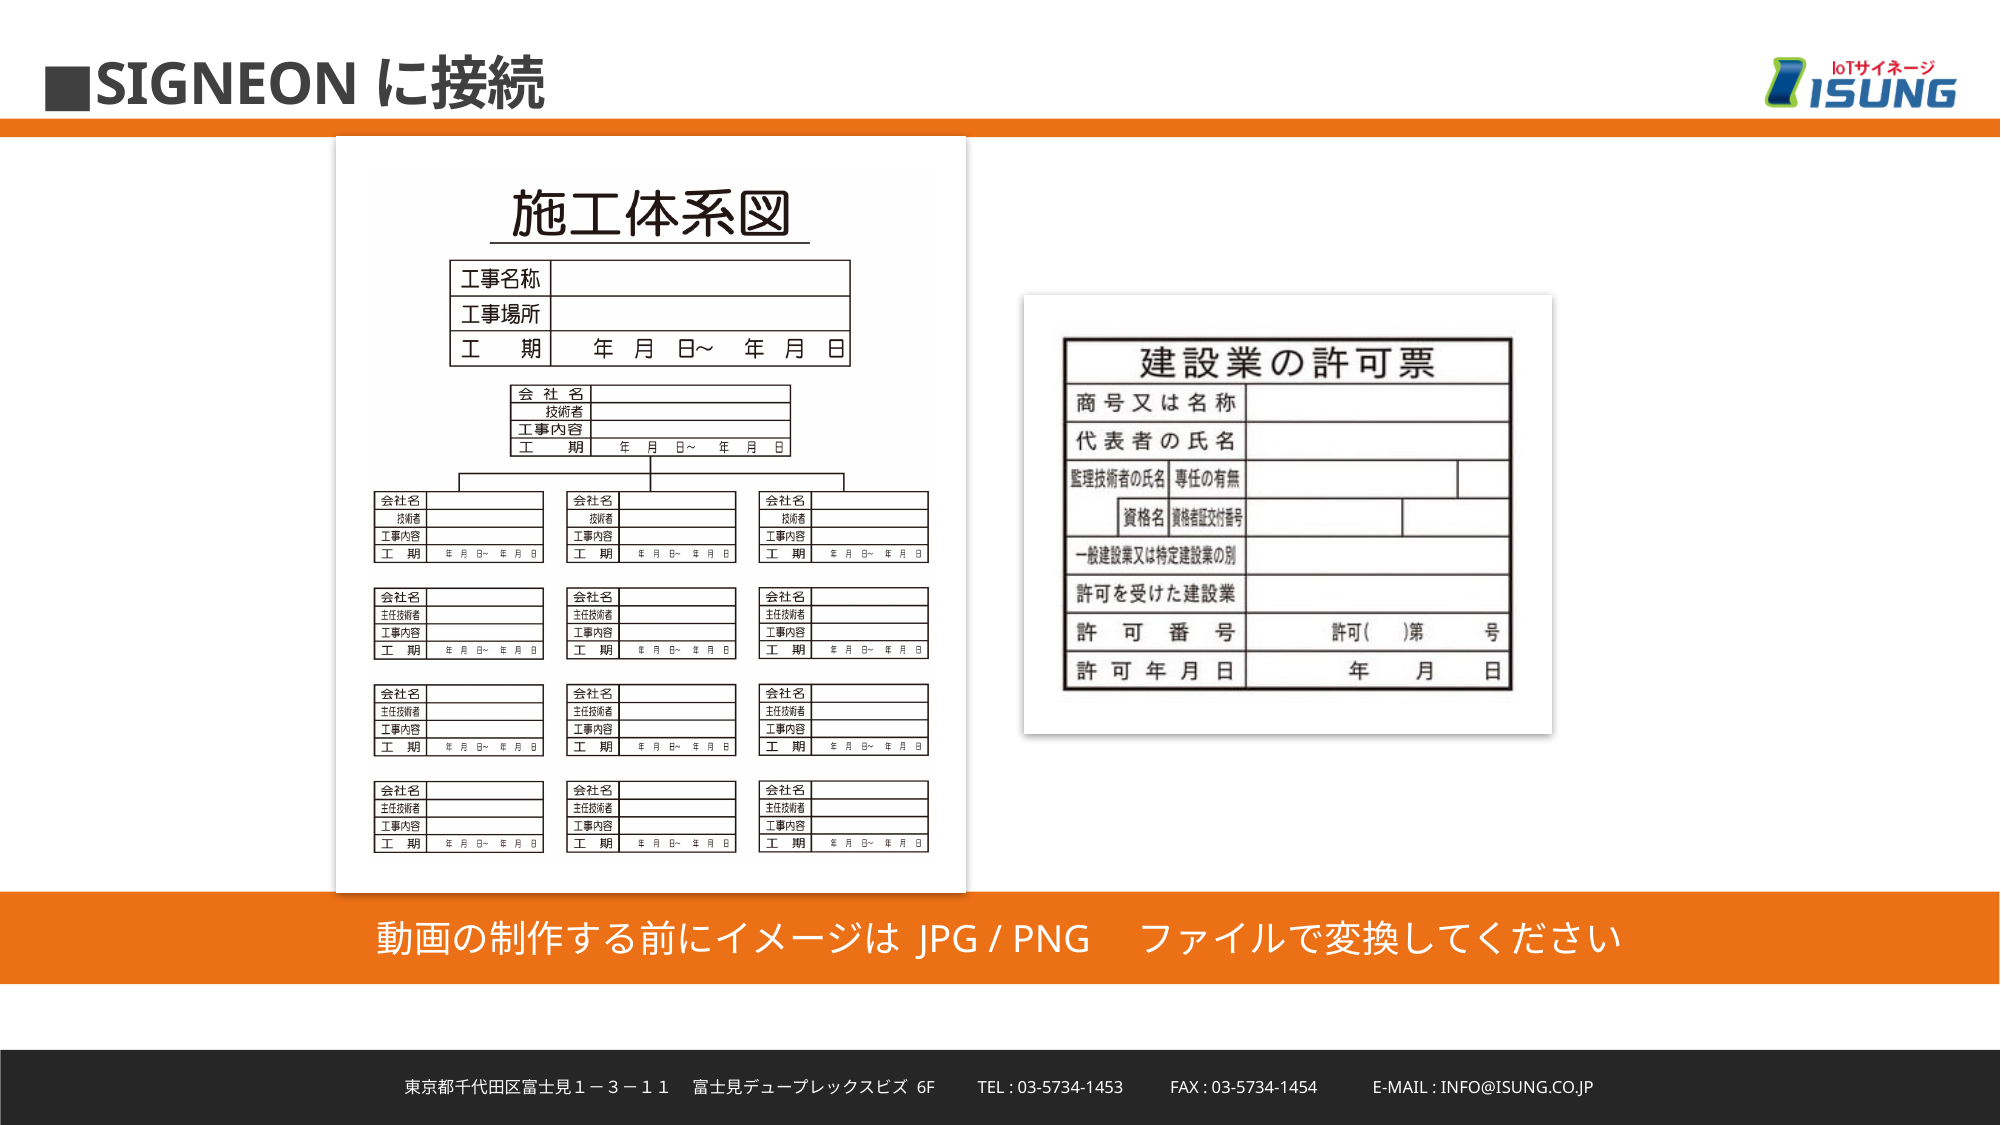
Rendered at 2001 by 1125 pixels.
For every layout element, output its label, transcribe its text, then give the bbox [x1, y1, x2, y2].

picture [1054, 325, 1522, 703]
picture [367, 166, 936, 863]
text_box 東京都千代田区富士見１－３－１１ 富士見デュープレックスビズ 6F TEL : 03-5734-1453 FAX : 03-5734-1454 E-Mail : info@isung.co.jp [0, 1067, 2000, 1110]
text_box [0, 117, 2000, 138]
text_box 動画の制作する前にイメージは JPG / PNG ファイルで変換してください [0, 889, 2000, 986]
text_box ■SIGNEONに接続 [25, 46, 1722, 117]
picture [1764, 56, 1957, 109]
